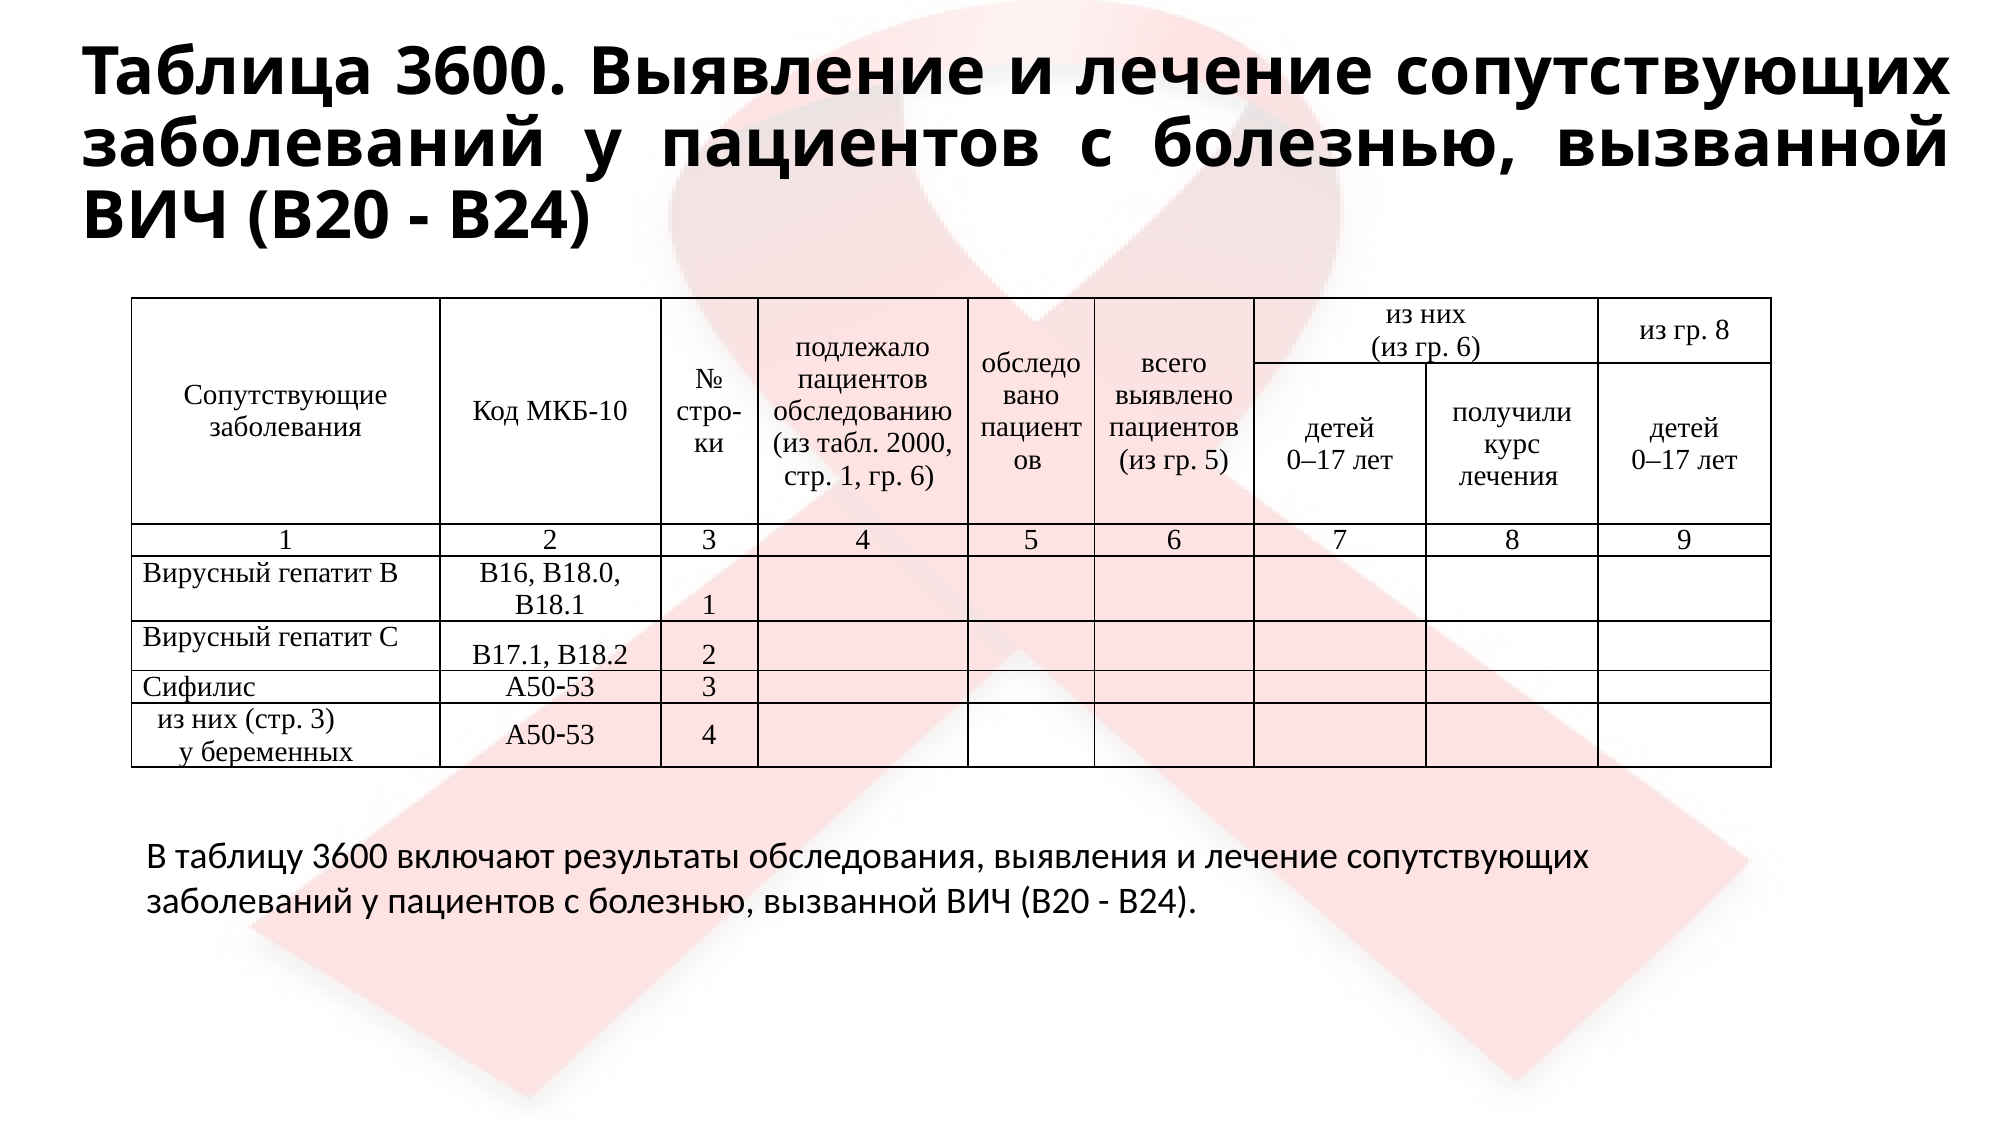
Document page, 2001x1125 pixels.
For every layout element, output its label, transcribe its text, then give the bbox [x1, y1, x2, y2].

table_cell 4 [759, 525, 967, 555]
table_cell [1427, 671, 1597, 702]
table_cell из них (стр. 3) у беременных [132, 704, 439, 766]
table_cell А5053 [441, 704, 660, 766]
table_cell 1 [132, 525, 439, 555]
table_cell [1095, 704, 1253, 766]
table_cell [759, 622, 967, 670]
table_cell [1427, 622, 1597, 670]
table_cell [1255, 557, 1425, 620]
table_cell [1427, 557, 1597, 620]
table_cell [759, 704, 967, 766]
text_box В таблицу 3600 включают результаты обследования, выявления и лечение сопутствующих заболеваний у пациентов с болезнью, вызванной ВИЧ (В20 - В24). [131, 823, 1805, 929]
table_cell [1599, 671, 1770, 702]
table_cell [969, 704, 1094, 766]
table_cell В17.1, В18.2 [441, 622, 660, 670]
table_cell 3 [662, 525, 757, 555]
table_cell 9 [1599, 525, 1770, 555]
table_cell [1255, 671, 1425, 702]
table_cell А5053 [441, 671, 660, 702]
table_cell [969, 671, 1094, 702]
table_cell получили курс лечения [1427, 364, 1597, 523]
table_cell 3 [662, 671, 757, 702]
title Таблица 3600. Выявление и лечение сопутствующих заболеваний у пациентов с болезнью, вызванной ВИЧ (B20 - B24) [66, 36, 1967, 254]
table_cell [759, 557, 967, 620]
table_header Код МКБ-10 [441, 299, 660, 523]
table_header всего выявлено пациентов (из гр. 5) [1095, 299, 1253, 523]
table_cell [759, 671, 967, 702]
table_cell [1255, 622, 1425, 670]
table_cell 6 [1095, 525, 1253, 555]
table_header Сопутствующие заболевания [132, 299, 439, 523]
table_cell Вирусный гепатит В [132, 557, 439, 620]
table_cell 2 [441, 525, 660, 555]
table_cell детей 0–17 лет [1599, 364, 1770, 523]
table_cell 4 [662, 704, 757, 766]
table_cell [1095, 557, 1253, 620]
table_cell В16, В18.0, В18.1 [441, 557, 660, 620]
table_cell [969, 557, 1094, 620]
table_cell [1095, 671, 1253, 702]
table_cell 1 [662, 557, 757, 620]
table_cell Сифилис [132, 671, 439, 702]
table_header № стро-ки [662, 299, 757, 523]
table_cell 2 [662, 622, 757, 670]
table_cell [1255, 704, 1425, 766]
table_cell [1599, 557, 1770, 620]
table_cell 5 [969, 525, 1094, 555]
table_header подлежало пациентов обследованию (из табл. 2000, стр. 1, гр. 6) [759, 299, 967, 523]
table_header обследовано пациентов [969, 299, 1094, 523]
table_cell [1095, 622, 1253, 670]
table_header из них (из гр. 6) [1255, 299, 1597, 362]
table_cell [1599, 704, 1770, 766]
table_cell 8 [1427, 525, 1597, 555]
table_cell детей 0–17 лет [1255, 364, 1425, 523]
table_cell [969, 622, 1094, 670]
table_header из гр. 8 [1599, 299, 1770, 362]
table_cell [1599, 622, 1770, 670]
table_cell 7 [1255, 525, 1425, 555]
table_cell [1427, 704, 1597, 766]
table_cell Вирусный гепатит С [132, 622, 439, 670]
